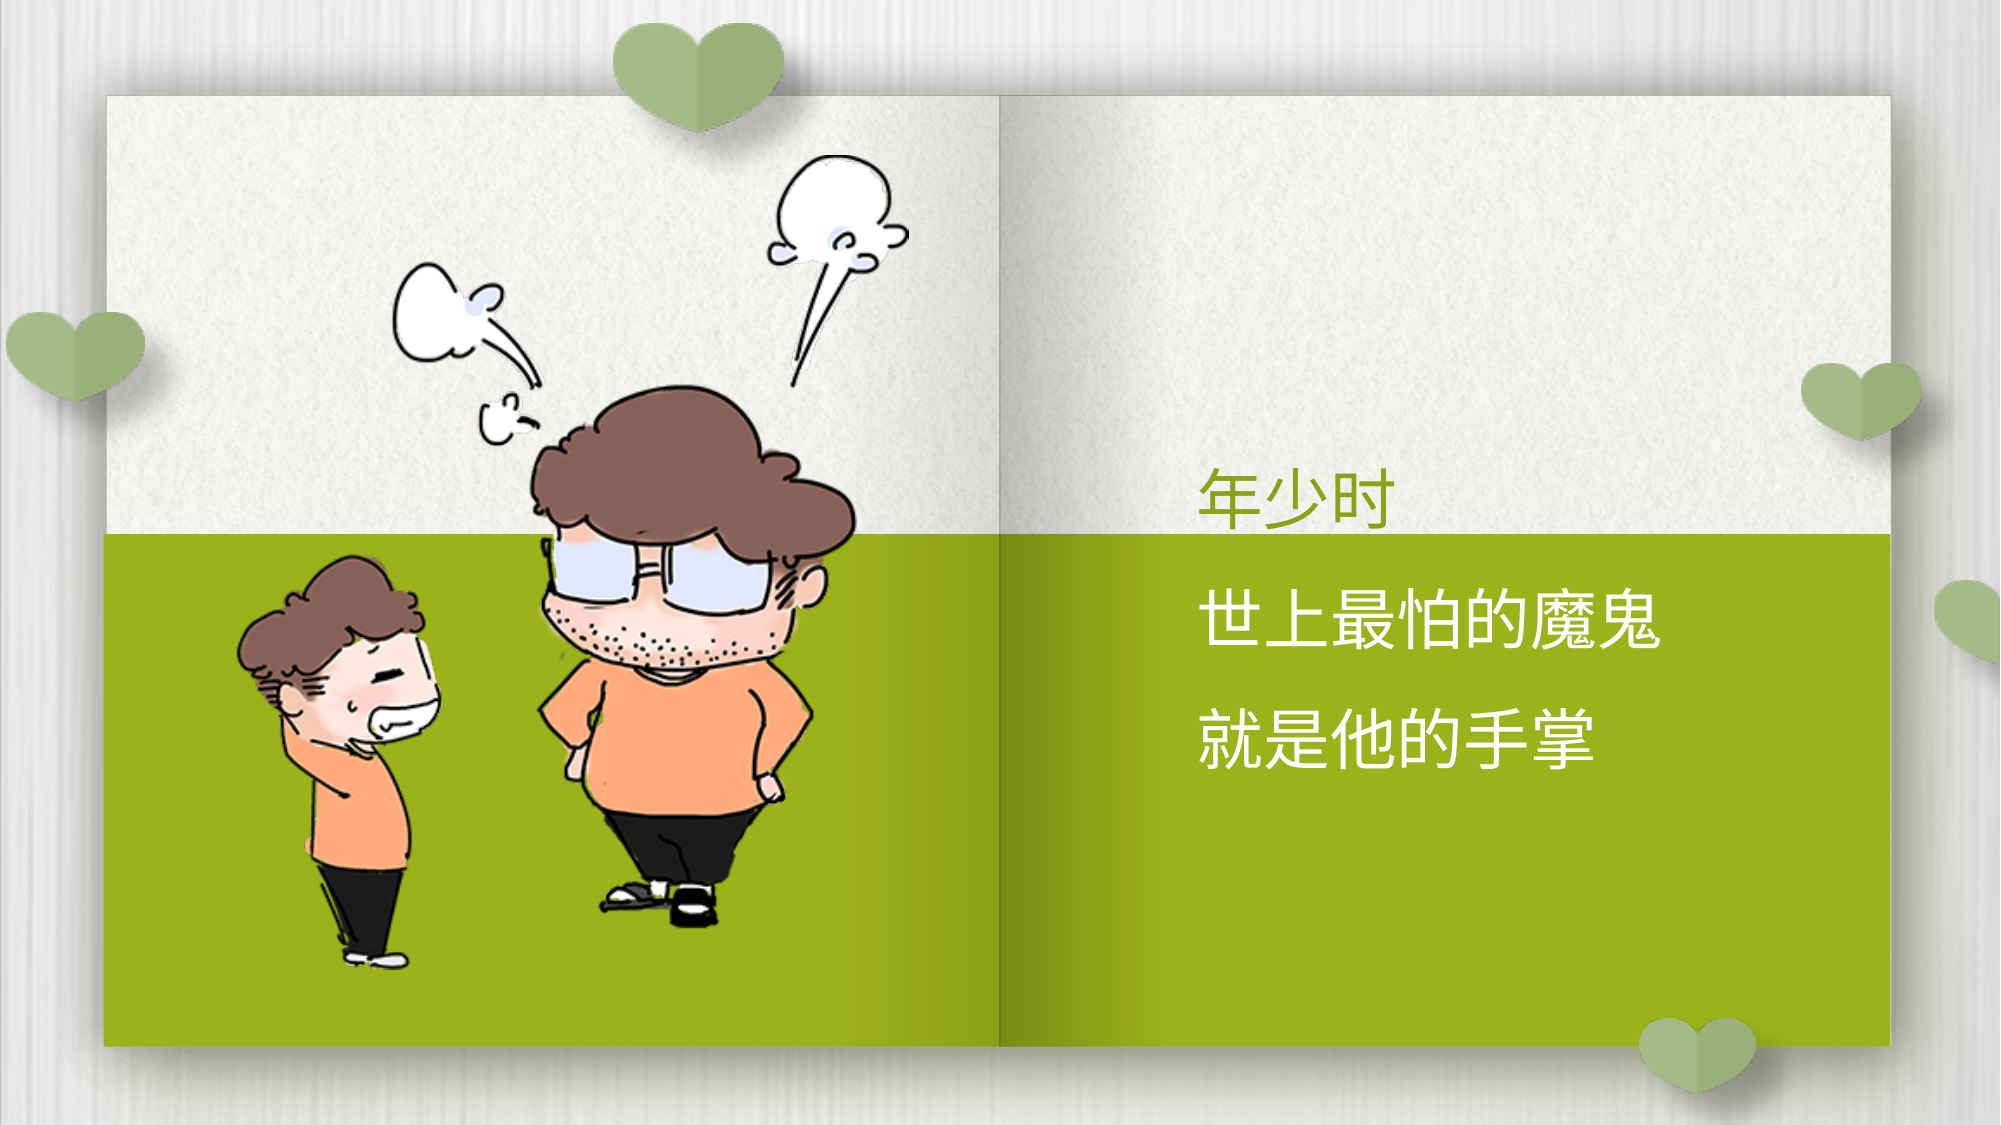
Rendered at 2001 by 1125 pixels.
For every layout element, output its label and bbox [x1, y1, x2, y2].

text_box [103, 95, 1891, 1047]
picture [0, 0, 2001, 1125]
